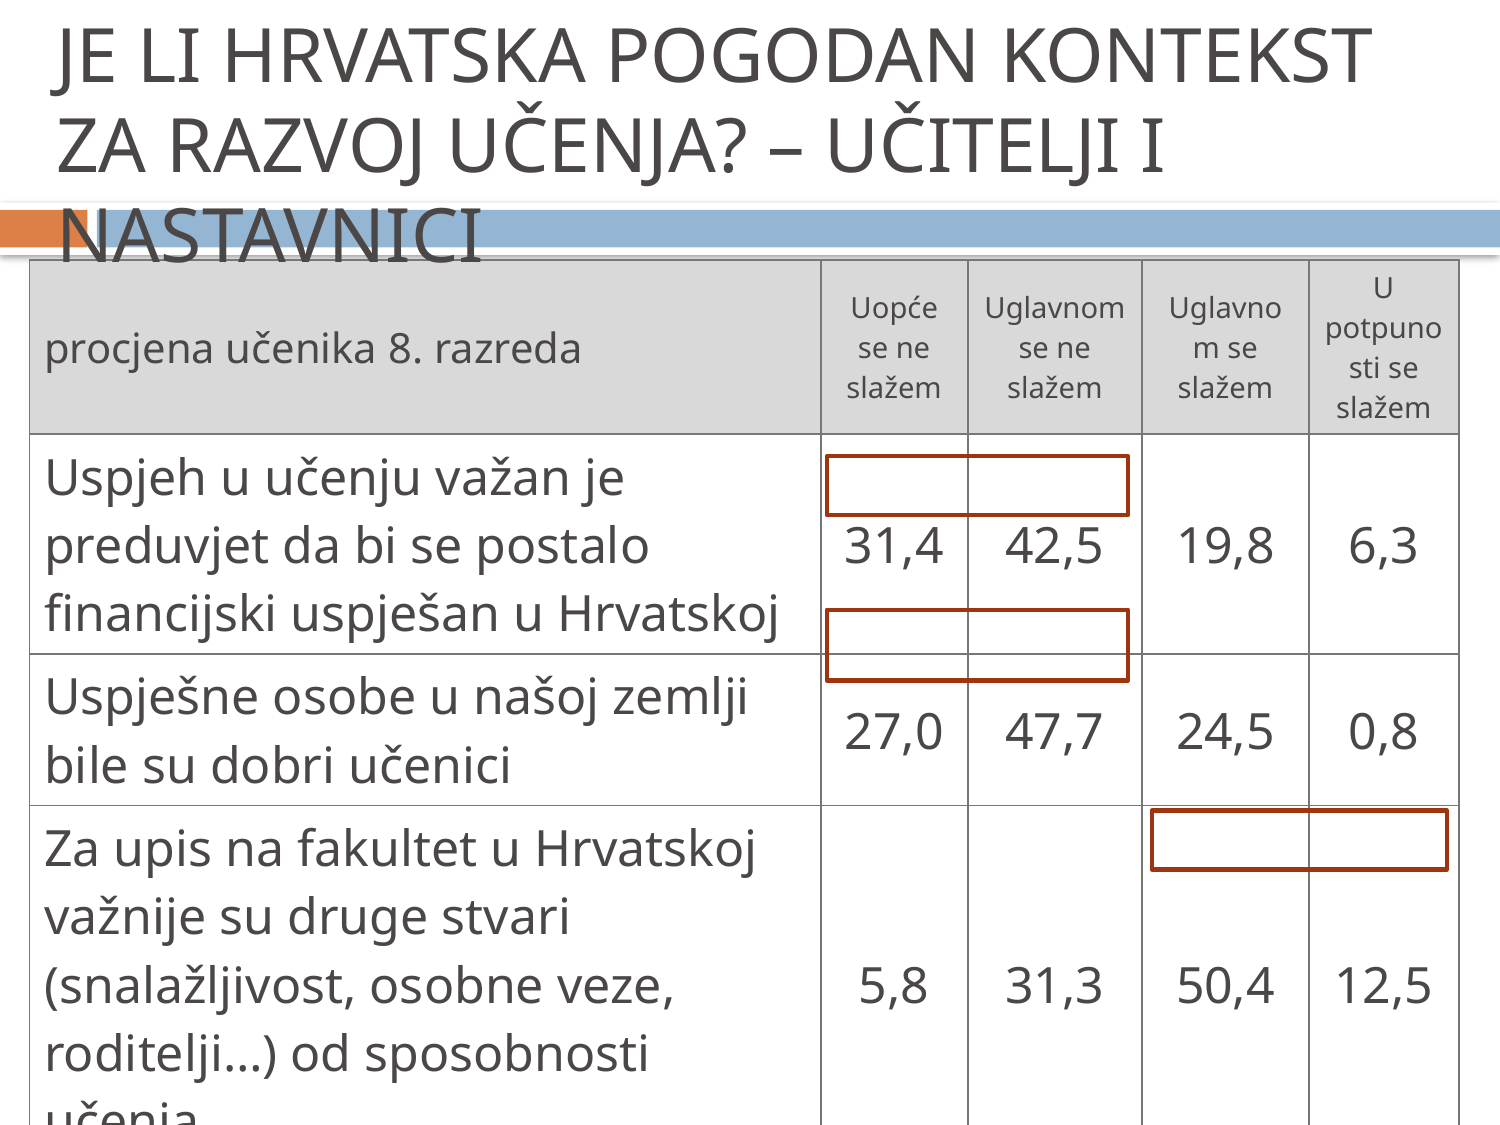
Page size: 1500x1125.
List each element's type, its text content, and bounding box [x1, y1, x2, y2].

table_cell 50,4 [1143, 806, 1308, 1125]
table_cell Uspješne osobe u našoj zemlji bile su dobri učenici [30, 655, 820, 805]
table_cell Za upis na fakultet u Hrvatskoj važnije su druge stvari (snalažljivost, osobne veze, roditelji…) od sposobnosti učenja [30, 806, 820, 1125]
table_header Uopće se ne slažem [822, 285, 967, 433]
table_cell 12,5 [1310, 806, 1458, 1125]
table_cell 5,8 [822, 806, 967, 1125]
table_cell Uspjeh u učenju važan je preduvjet da bi se postalo financijski uspješan u Hrvatskoj [30, 435, 820, 653]
table_cell 0,8 [1310, 655, 1458, 805]
table_cell 6,3 [1310, 435, 1458, 653]
text_box JE LI HRVATSKA POGODAN KONTEKST ZA RAZVOJ UČENJA? – UČITELJI I NASTAVNICI [41, 0, 1447, 285]
table_cell 31,3 [969, 806, 1141, 1125]
table_cell 24,5 [1143, 655, 1308, 805]
table_cell 31,4 [822, 435, 967, 653]
table_header Uglavnom se ne slažem [969, 285, 1141, 433]
text_box [825, 608, 1130, 683]
text_box [1150, 808, 1449, 872]
table_header Uglavnom se slažem [1143, 285, 1308, 433]
table_cell 47,7 [969, 655, 1141, 805]
table_header U potpunosti se slažem [1310, 261, 1458, 433]
table_header procjena učenika 8. razreda [30, 261, 820, 433]
text_box [825, 454, 1130, 517]
table_cell 42,5 [969, 435, 1141, 653]
table_cell 19,8 [1143, 435, 1308, 653]
table_cell 27,0 [822, 655, 967, 805]
